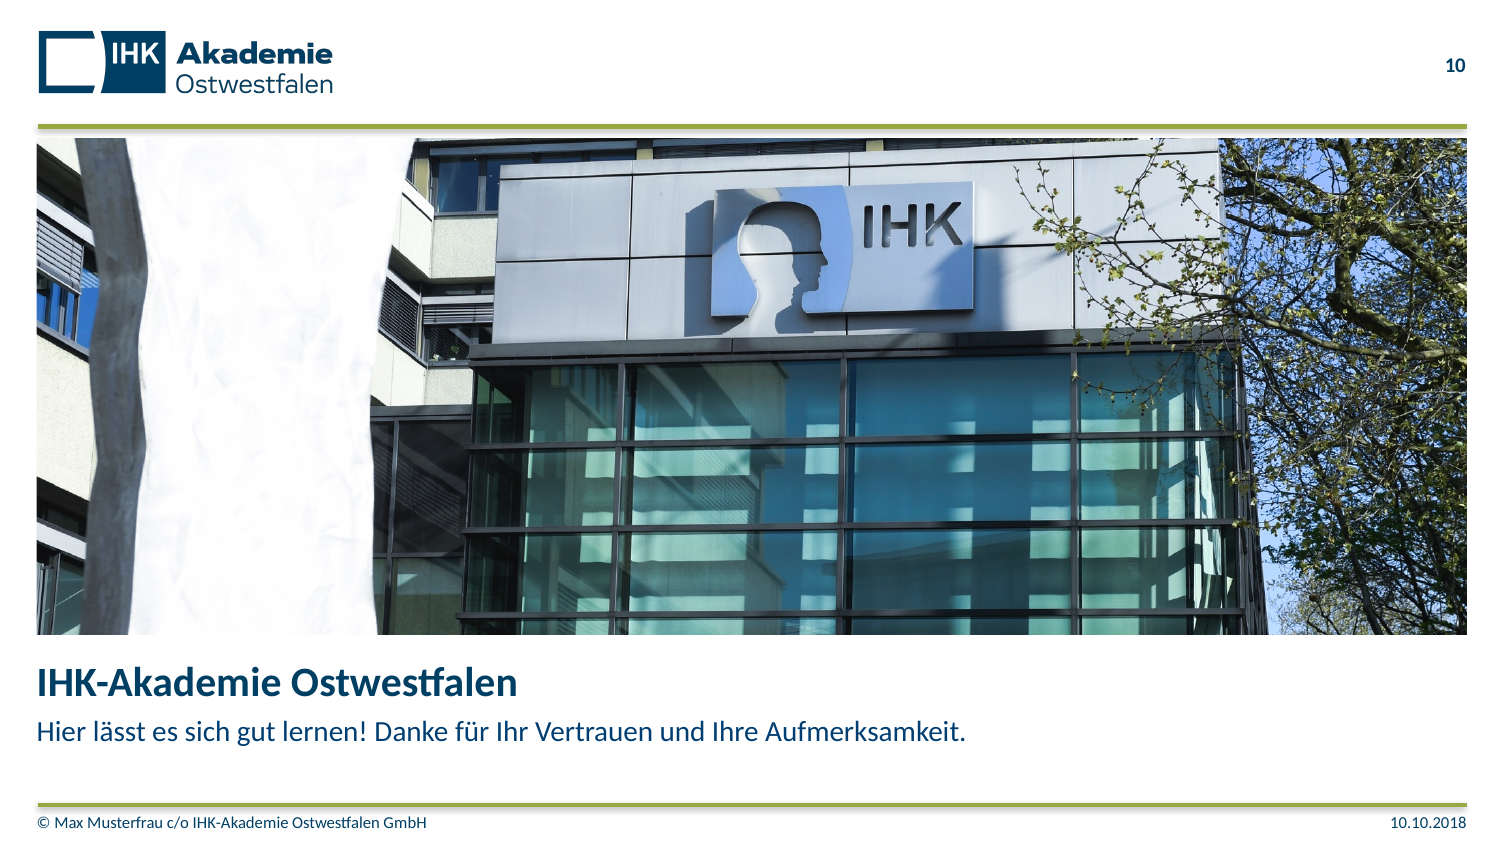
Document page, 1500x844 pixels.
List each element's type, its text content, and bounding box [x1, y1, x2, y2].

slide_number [1360, 804, 1467, 836]
slide_number 10 [1387, 40, 1466, 87]
list Hier lässt es sich gut lernen! Danke für Ihr Vertrauen und Ihre Aufmerksamkeit. [36, 712, 1190, 812]
title IHK-Akademie Ostwestfalen [36, 642, 1190, 712]
footer © Max Musterfrau c/o IHK-Akademie Ostwestfalen GmbH [36, 804, 1182, 836]
picture [36, 138, 1468, 635]
picture [33, 25, 352, 99]
